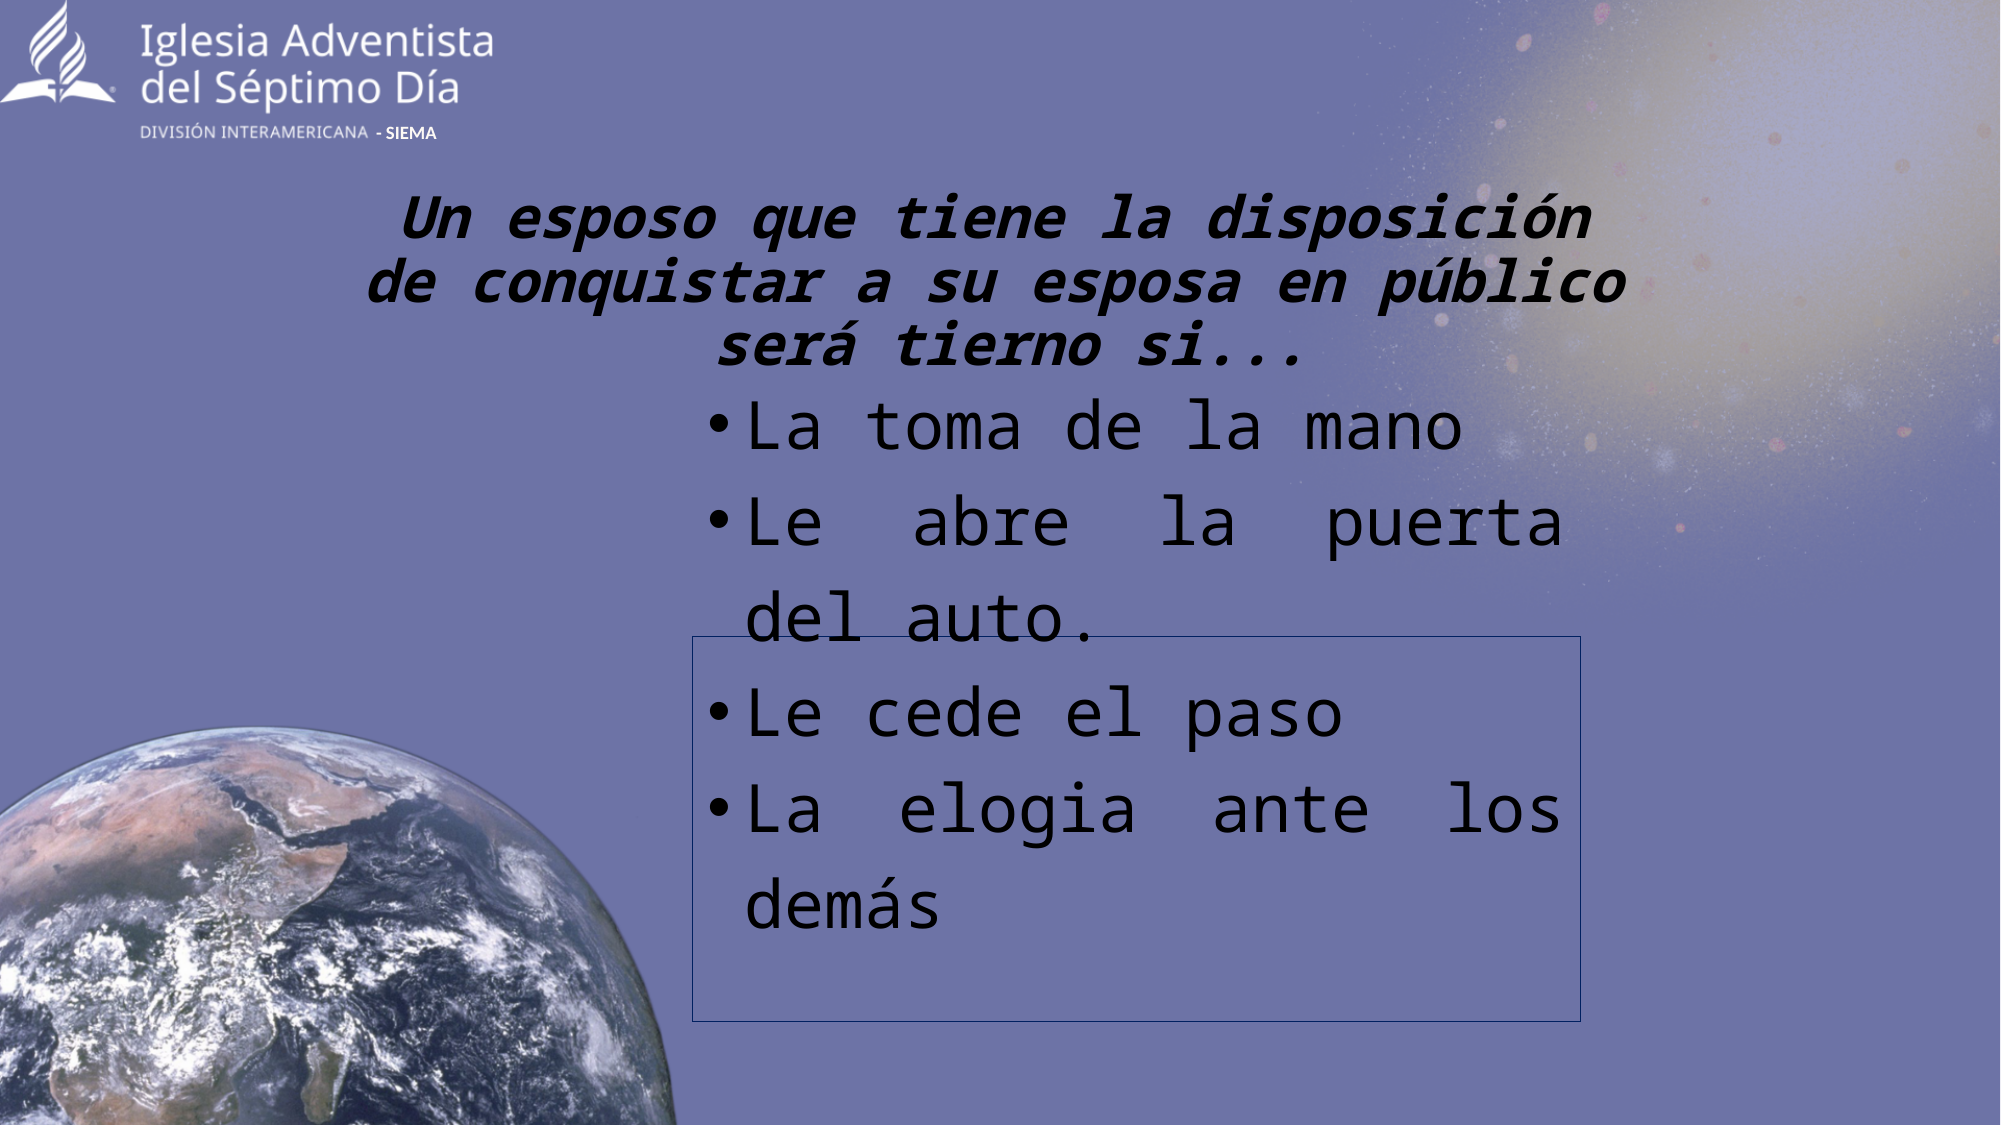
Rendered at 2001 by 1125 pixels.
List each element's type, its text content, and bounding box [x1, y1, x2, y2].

text_box - SIEMA [356, 112, 453, 151]
title Un esposo que tiene la disposición de conquistar a su esposa en público será tierno si... [148, 237, 1874, 456]
list La toma de la mano Le abre la puerta del auto. Le cede el paso La elogia ante los demás [692, 636, 1581, 1022]
picture [0, 0, 2001, 1125]
